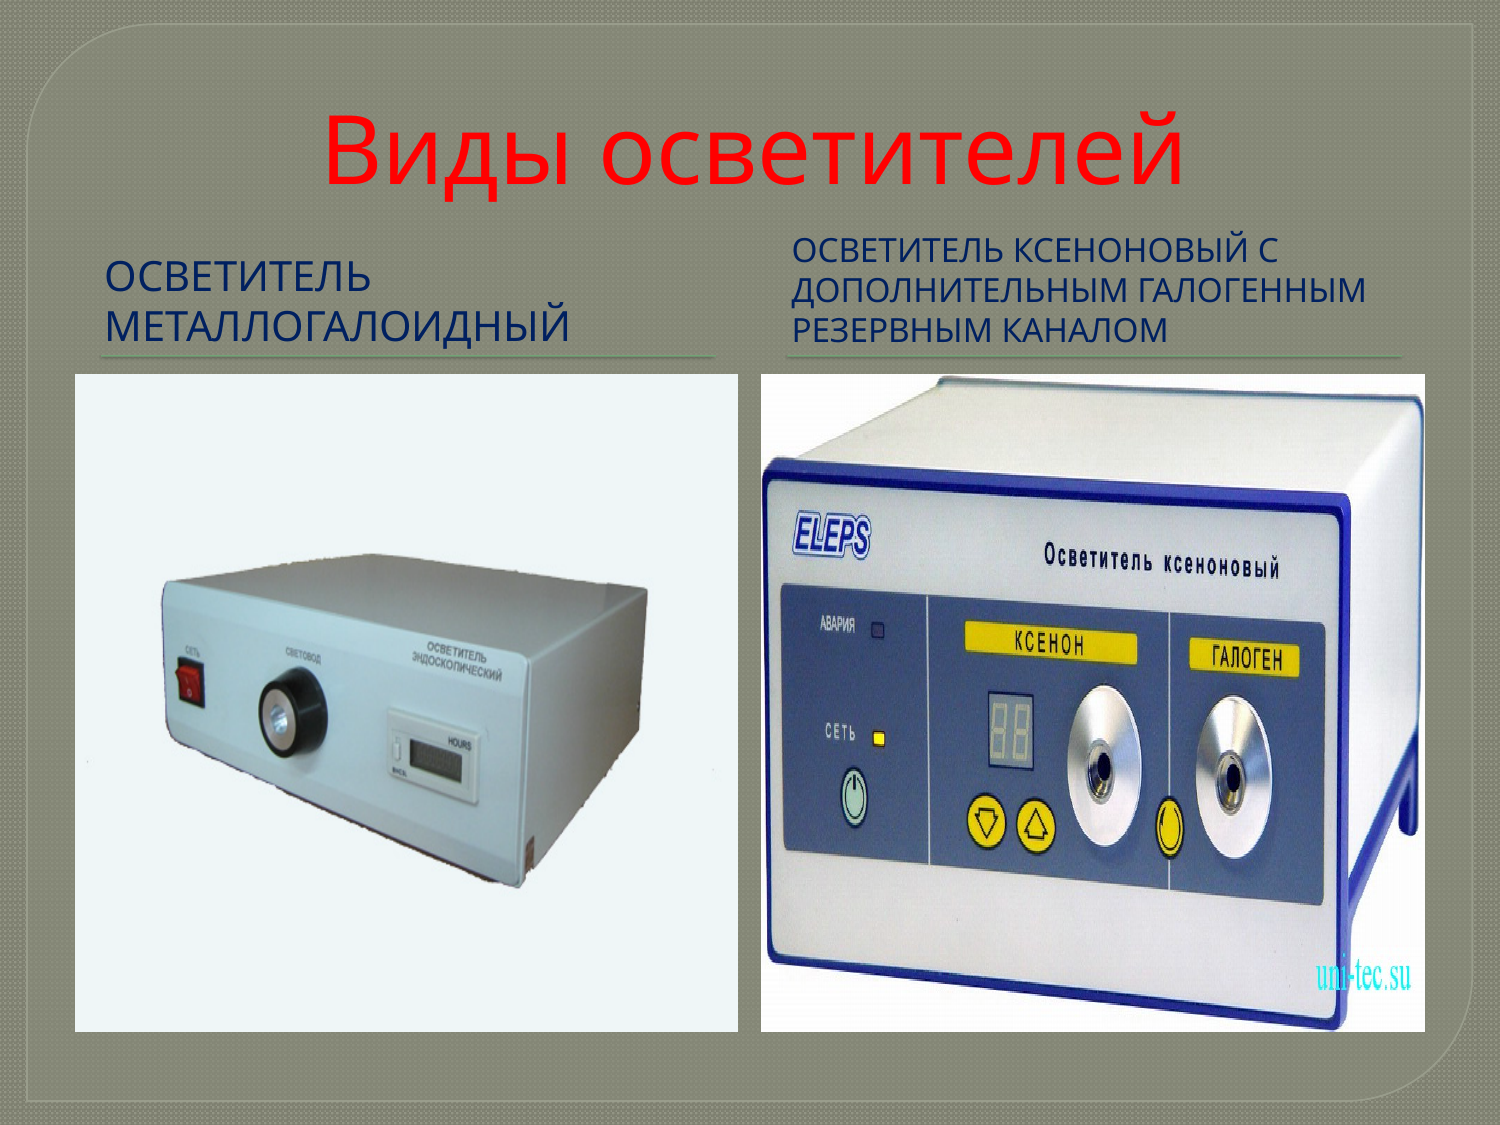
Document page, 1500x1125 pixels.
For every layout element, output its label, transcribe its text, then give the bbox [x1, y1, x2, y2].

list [74, 374, 738, 1032]
list Осветитель металлогалоидный [75, 251, 738, 357]
list Осветитель ксеноновый с дополнительным галогенным резервным каналом [761, 257, 1425, 357]
title Виды осветителей [75, 41, 1425, 211]
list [761, 374, 1426, 1032]
